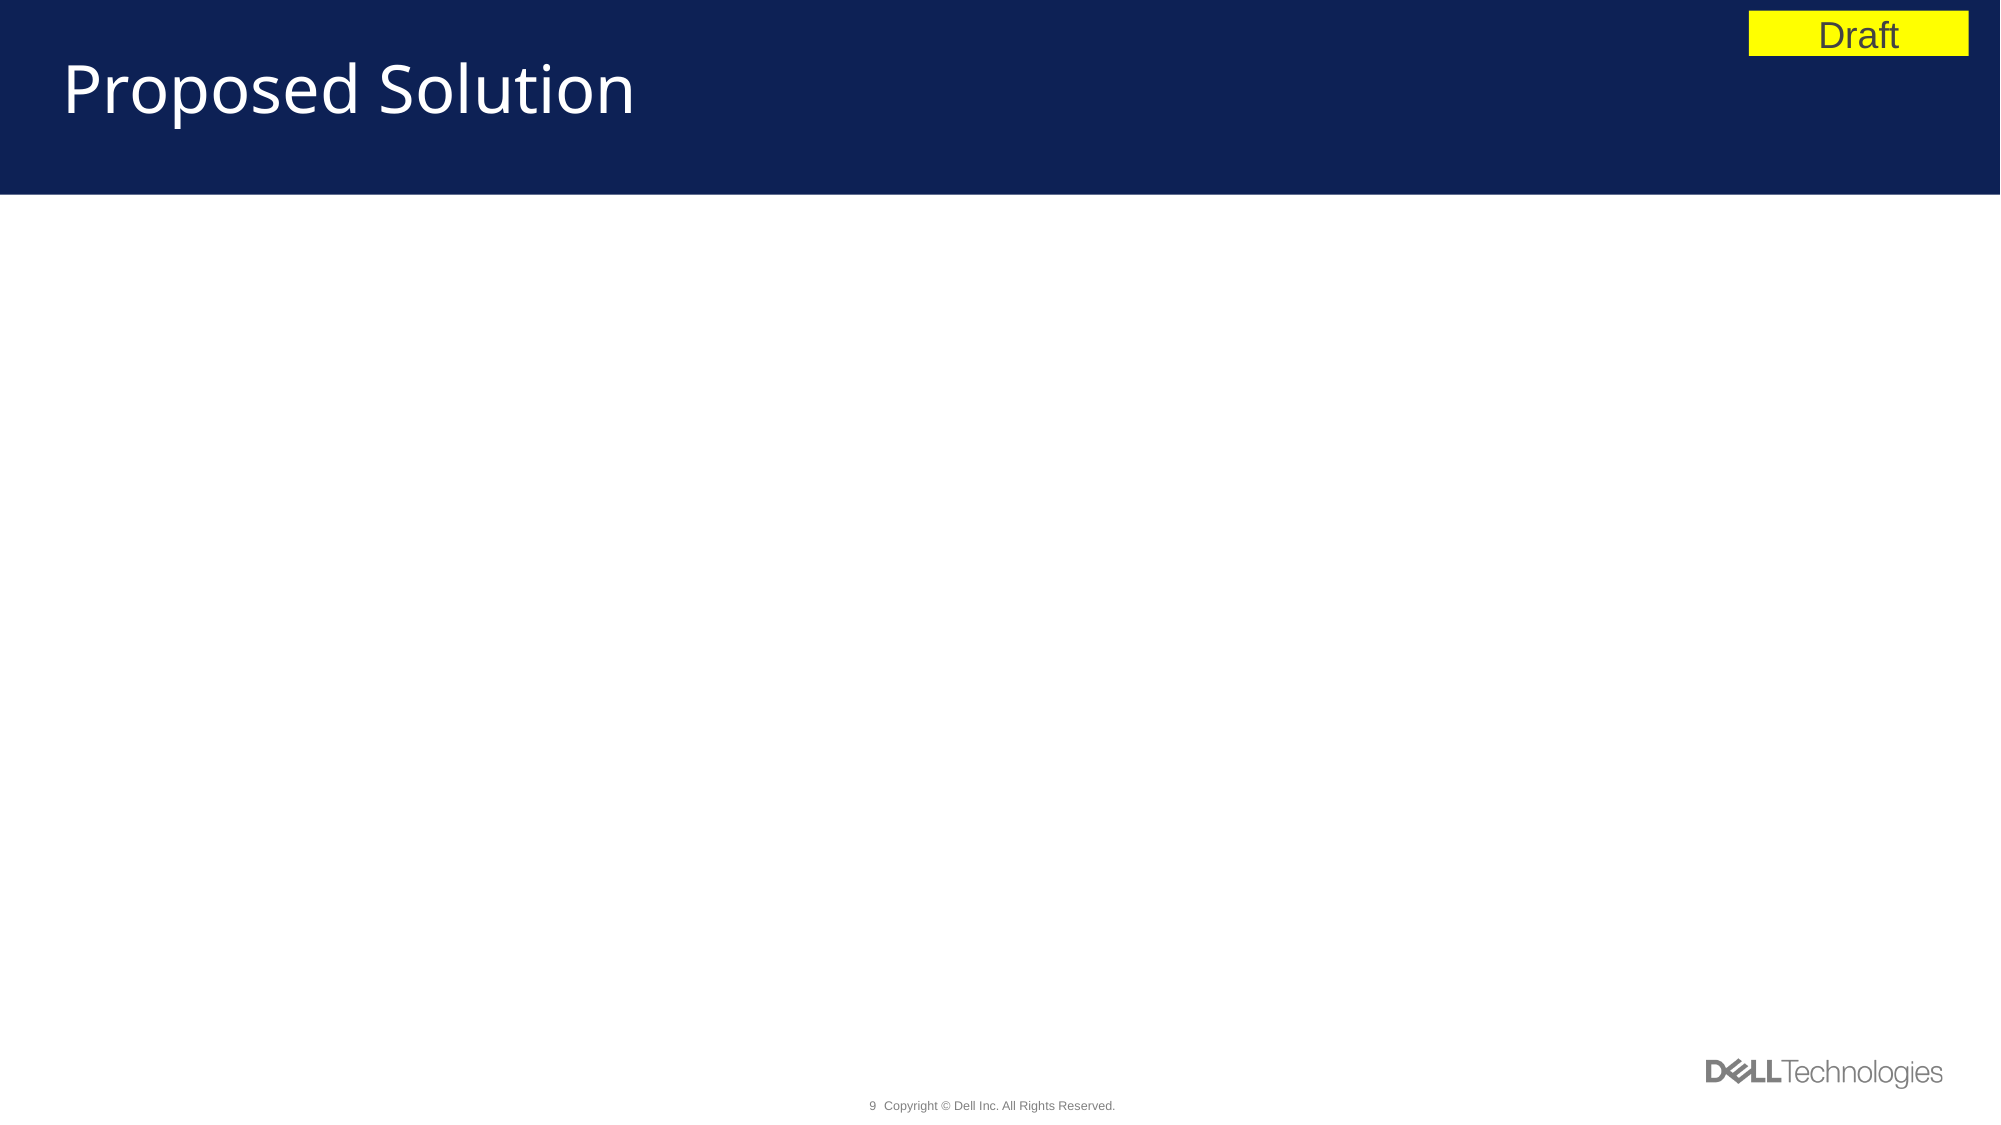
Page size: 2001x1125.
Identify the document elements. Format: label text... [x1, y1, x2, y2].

title Proposed Solution [62, 56, 1938, 129]
text_box Draft [1748, 10, 1969, 56]
text_box [0, 0, 2000, 196]
picture [1706, 1058, 1943, 1089]
